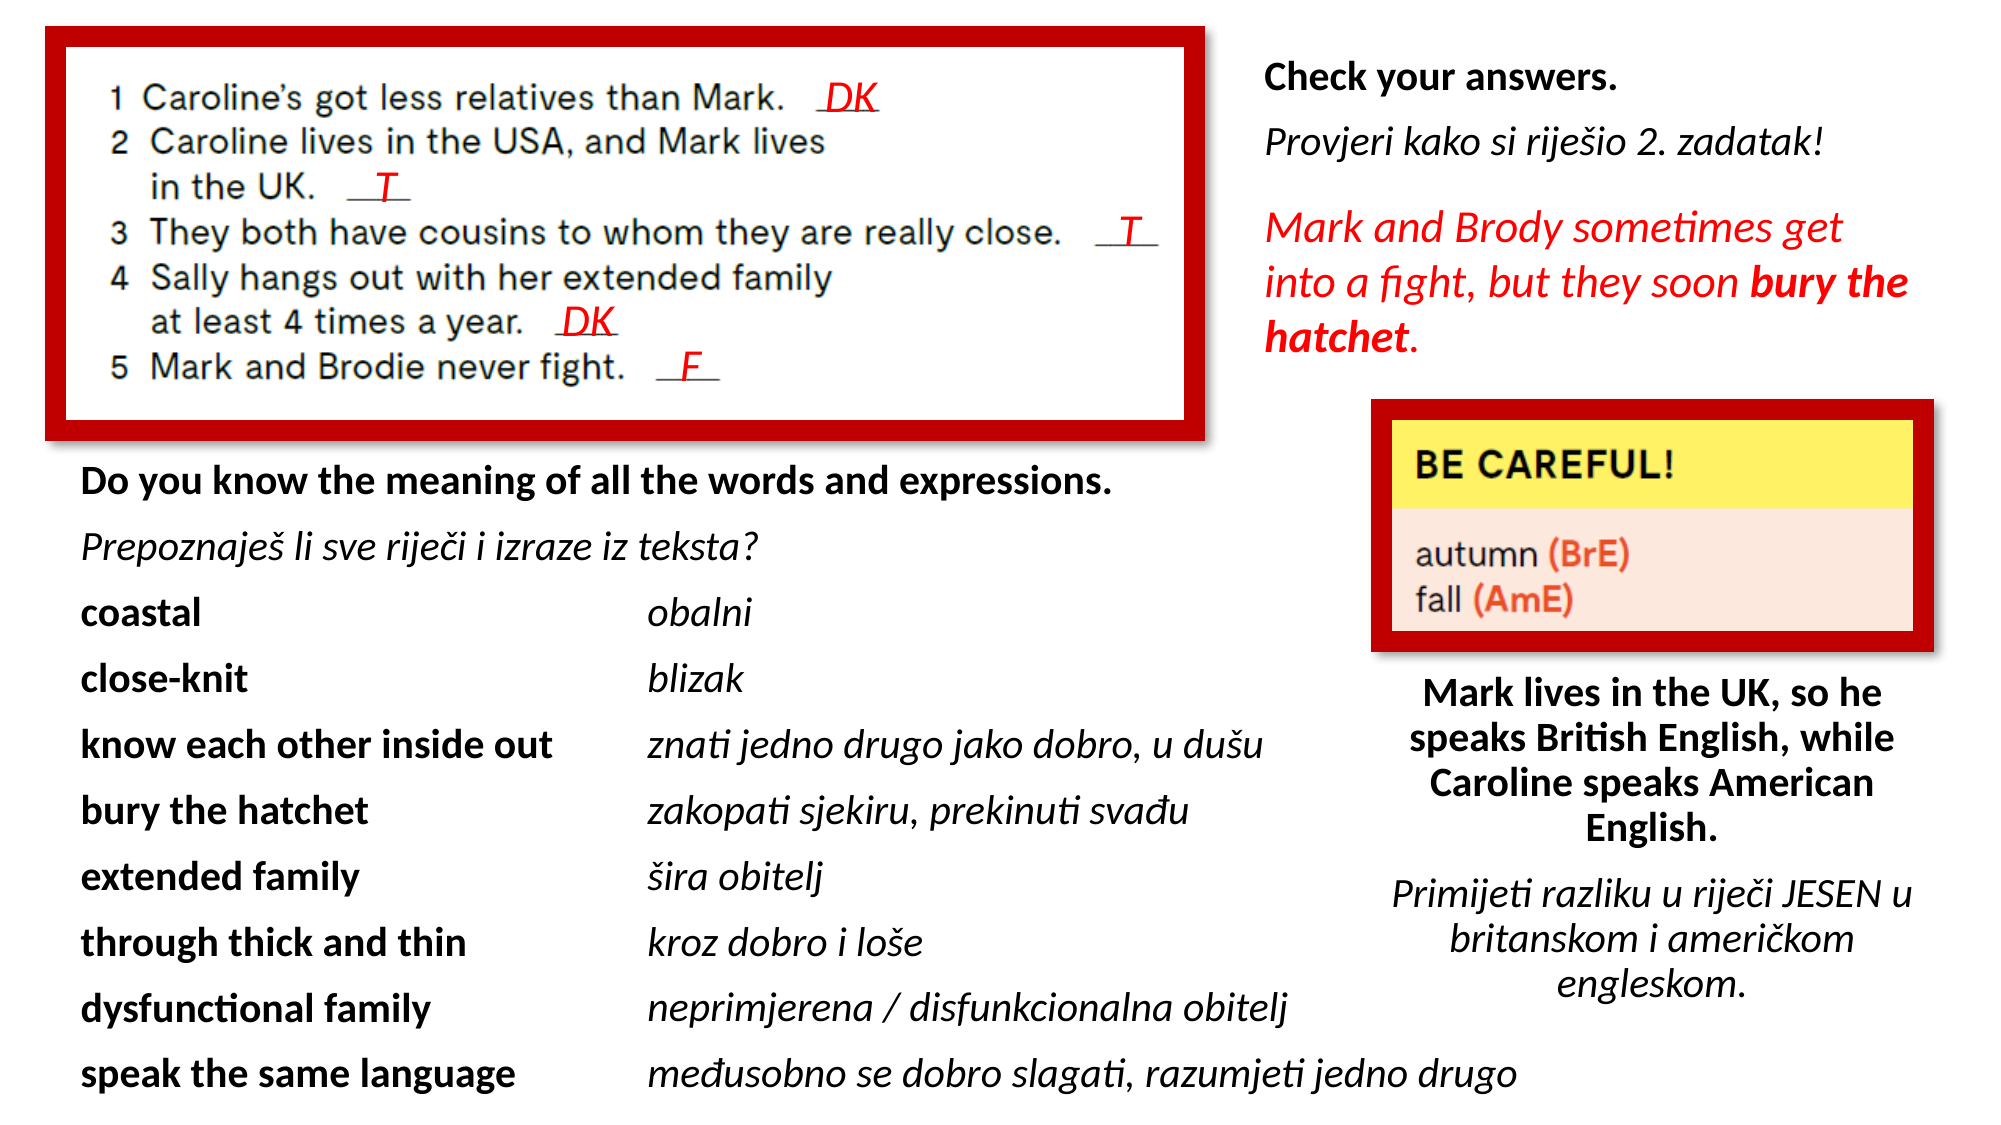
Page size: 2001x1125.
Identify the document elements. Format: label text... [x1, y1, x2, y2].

text_box Check your answers. Provjeri kako si riješio 2. zadatak! [1249, 46, 1935, 189]
text_box obalni blizak znati jedno drugo jako dobro, u dušu zakopati sjekiru, prekinuti svađu šira obitelj kroz dobro i loše neprimjerena / disfunkcionalna obitelj međusobno se dobro slagati, razumjeti jedno drugo [632, 582, 1752, 1125]
text_box Mark and Brody sometimes get into a fight, but they soon bury the hatchet. [1249, 189, 1935, 420]
picture [65, 46, 1185, 420]
picture [1391, 419, 1914, 631]
text_box Mark lives in the UK, so he speaks British English, while Caroline speaks American English. Primijeti razliku u riječi JESEN u britanskom i američkom engleskom. [1349, 662, 1956, 1021]
text_box Do you know the meaning of all the words and expressions. Prepoznaješ li sve riječi i izraze iz teksta? coastal close-knit know each other inside out bury the hatchet extended family through thick and thin dysfunctional family speak the same language [65, 451, 1151, 1125]
